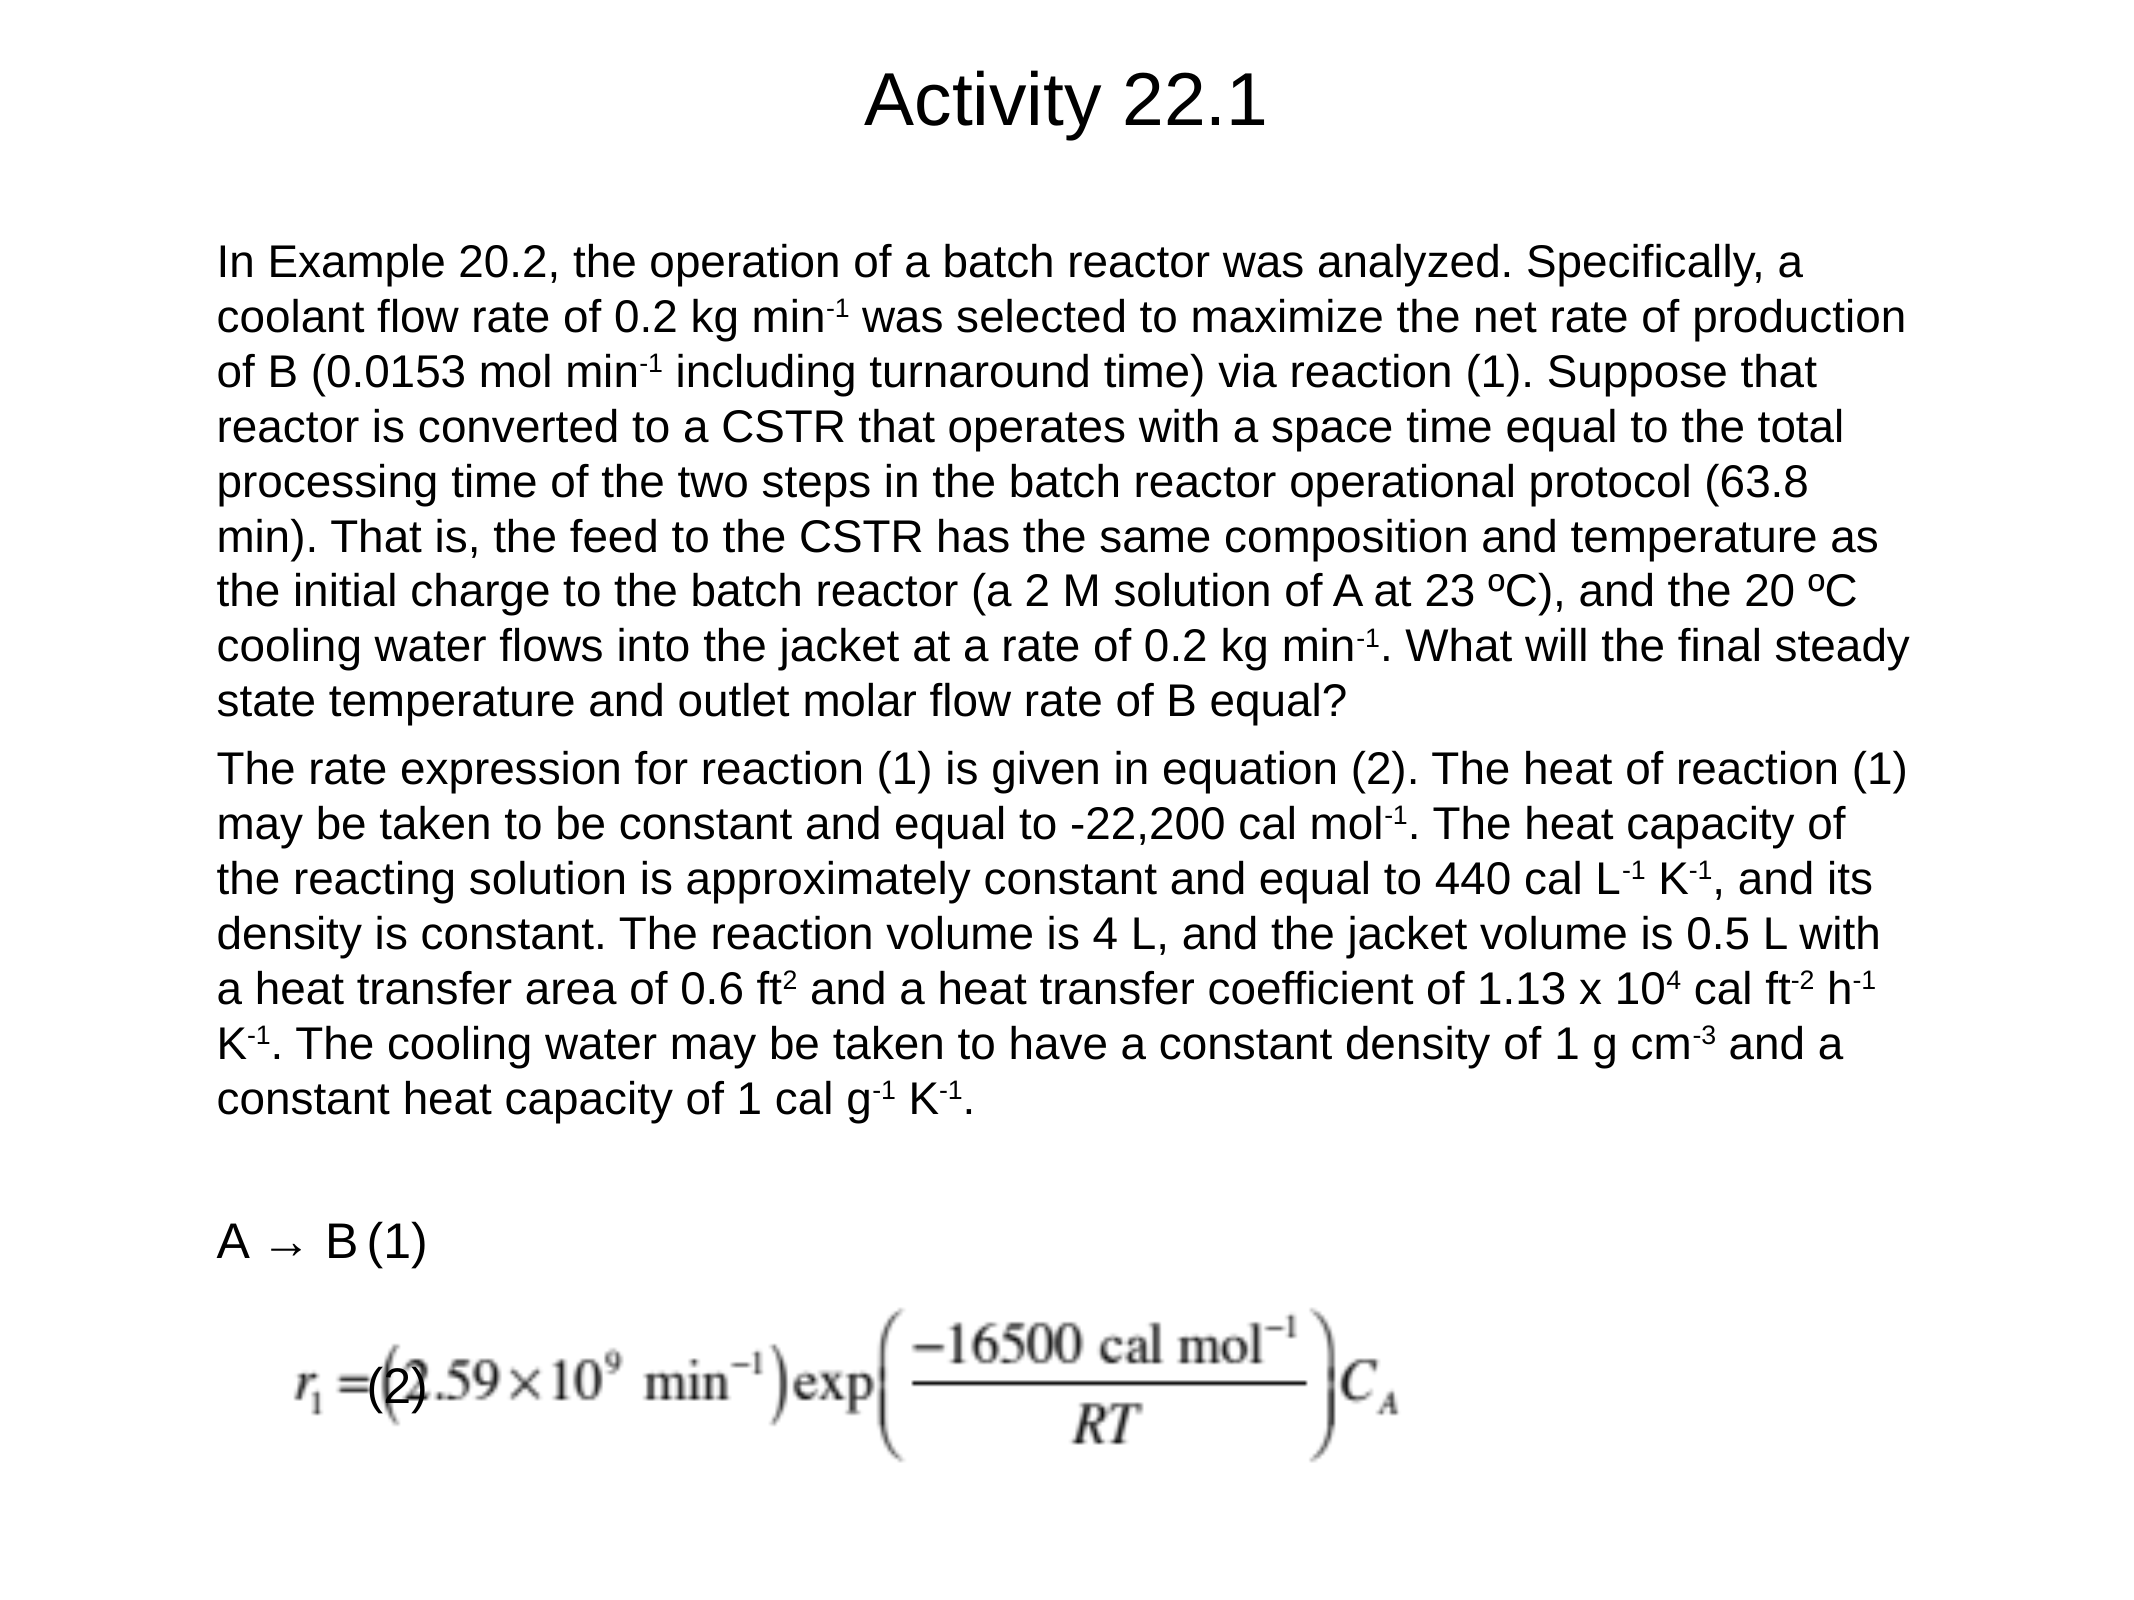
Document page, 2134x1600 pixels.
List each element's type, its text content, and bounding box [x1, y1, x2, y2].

title Activity 22.1 [208, 41, 1925, 222]
list In Example 20.2, the operation of a batch reactor was analyzed. Specifically, a coolant flow rate of 0.2 kg min-1 was selected to maximize the net rate of production of B (0.0153 mol min-1 including turnaround time) via reaction (1). Suppose that reactor is converted to a CSTR that operates with a space time equal to the total processing time of the two steps in the batch reactor operational protocol (63.8 min). That is, the feed to the CSTR has the same composition and temperature as the initial charge to the batch reactor (a 2 M solution of A at 23 ºC), and the 20 ºC cooling water flows into the jacket at a rate of 0.2 kg min-1. What will the final steady state temperature and outlet molar flow rate of B equal? The rate expression for reaction (1) is given in equation (2). The heat of reaction (1) may be taken to be constant and equal to -22,200 cal mol-1. The heat capacity of the reacting solution is approximately constant and equal to 440 cal L-1 K-1, and its density is constant. The reaction volume is 4 L, and the jacket volume is 0.5 L with a heat transfer area of 0.6 ft2 and a heat transfer coefficient of 1.13 x 104 cal ft-2 h-1 K-1. The cooling water may be taken to have a constant density of 1 g cm-3 and a constant heat capacity of 1 cal g-1 K-1. A → B (1) (2) [208, 222, 1925, 1486]
picture [288, 1295, 1402, 1467]
